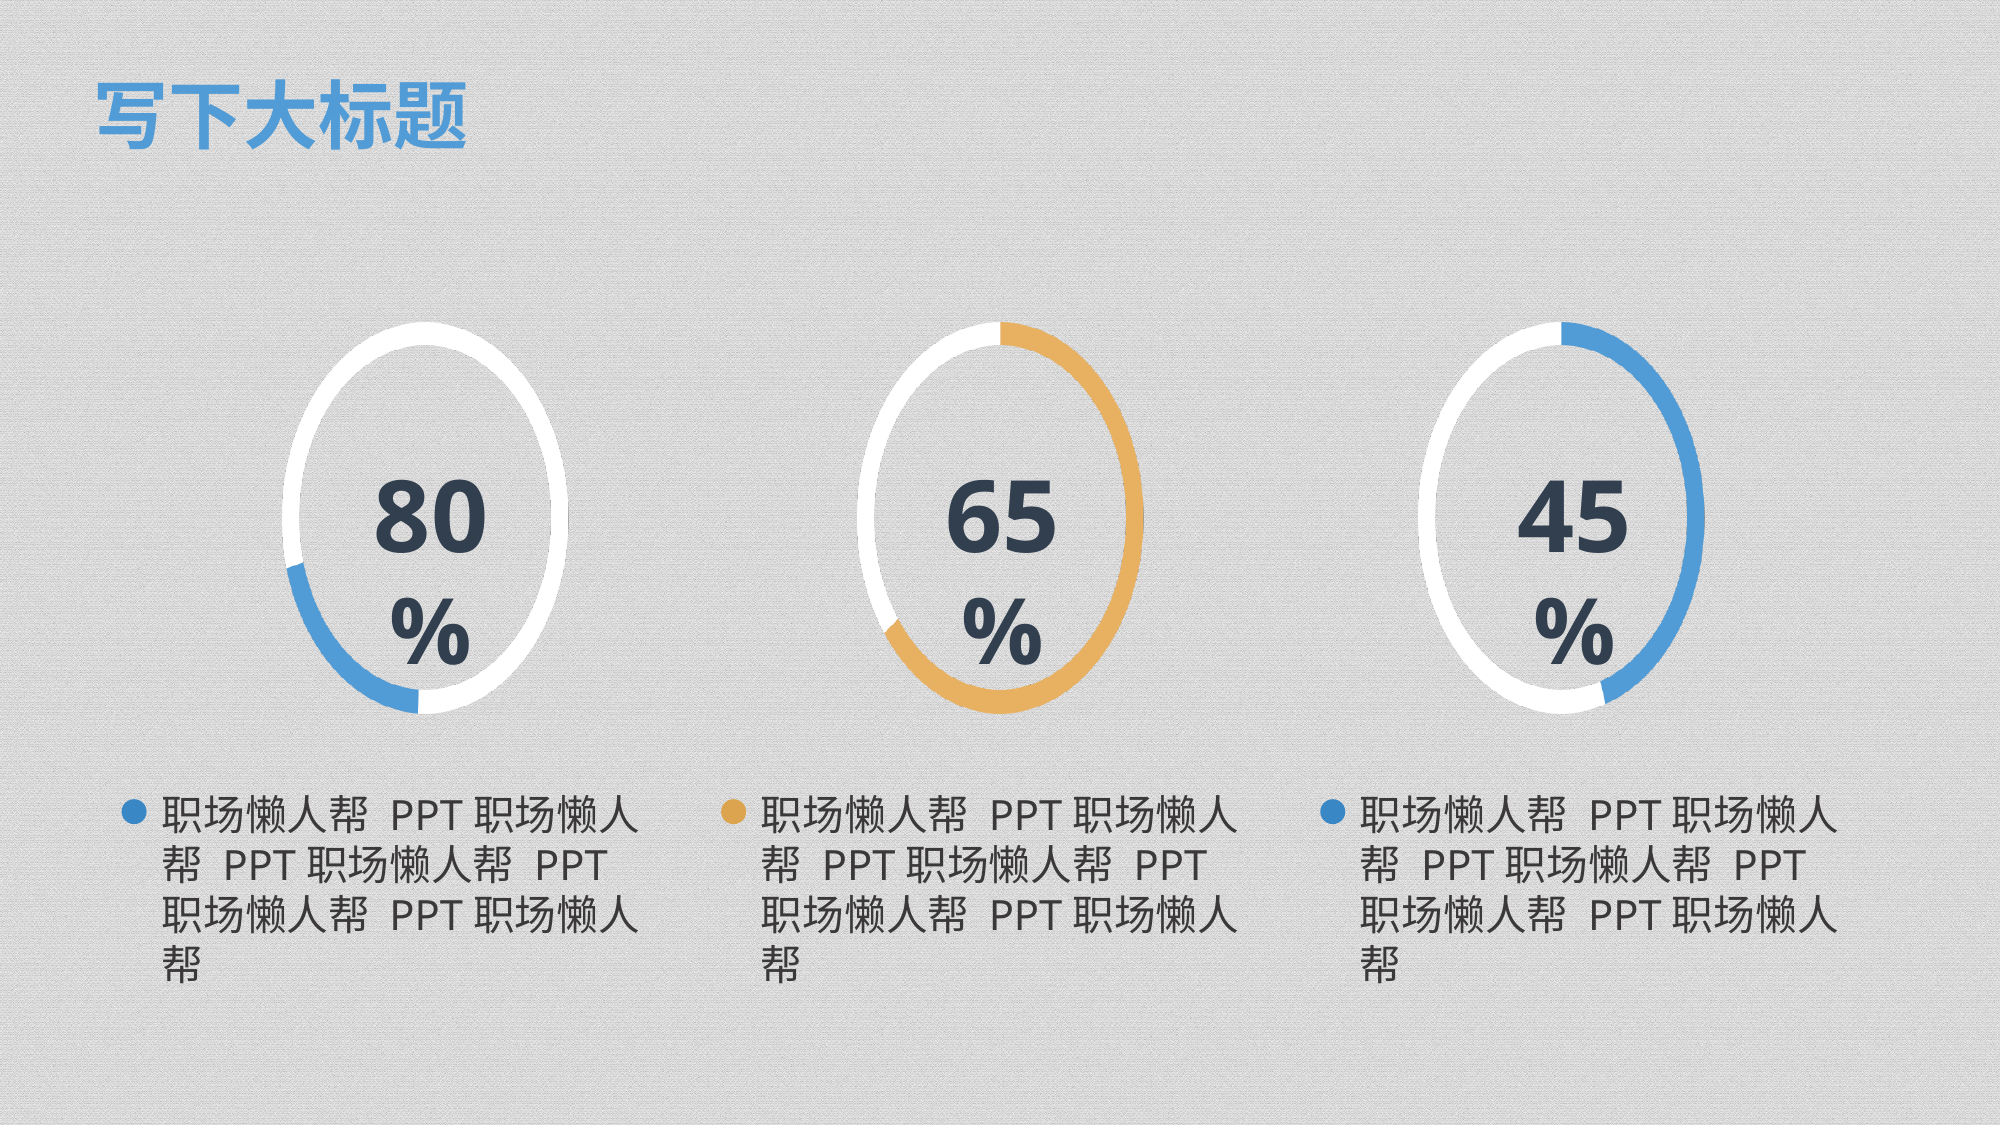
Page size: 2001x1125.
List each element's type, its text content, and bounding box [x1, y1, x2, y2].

text_box 职场懒人帮 PPT职场懒人帮 PPT职场懒人帮 PPT职场懒人帮 PPT职场懒人帮 [1345, 781, 1860, 997]
text_box 写下大标题 [79, 61, 557, 167]
text_box 职场懒人帮 PPT职场懒人帮 PPT职场懒人帮 PPT职场懒人帮 PPT职场懒人帮 [746, 781, 1261, 997]
text_box 职场懒人帮 PPT职场懒人帮 PPT职场懒人帮 PPT职场懒人帮 PPT职场懒人帮 [146, 781, 661, 997]
text_box [721, 799, 746, 825]
picture [0, 0, 2000, 1125]
text_box [121, 799, 146, 825]
text_box [1320, 799, 1345, 825]
